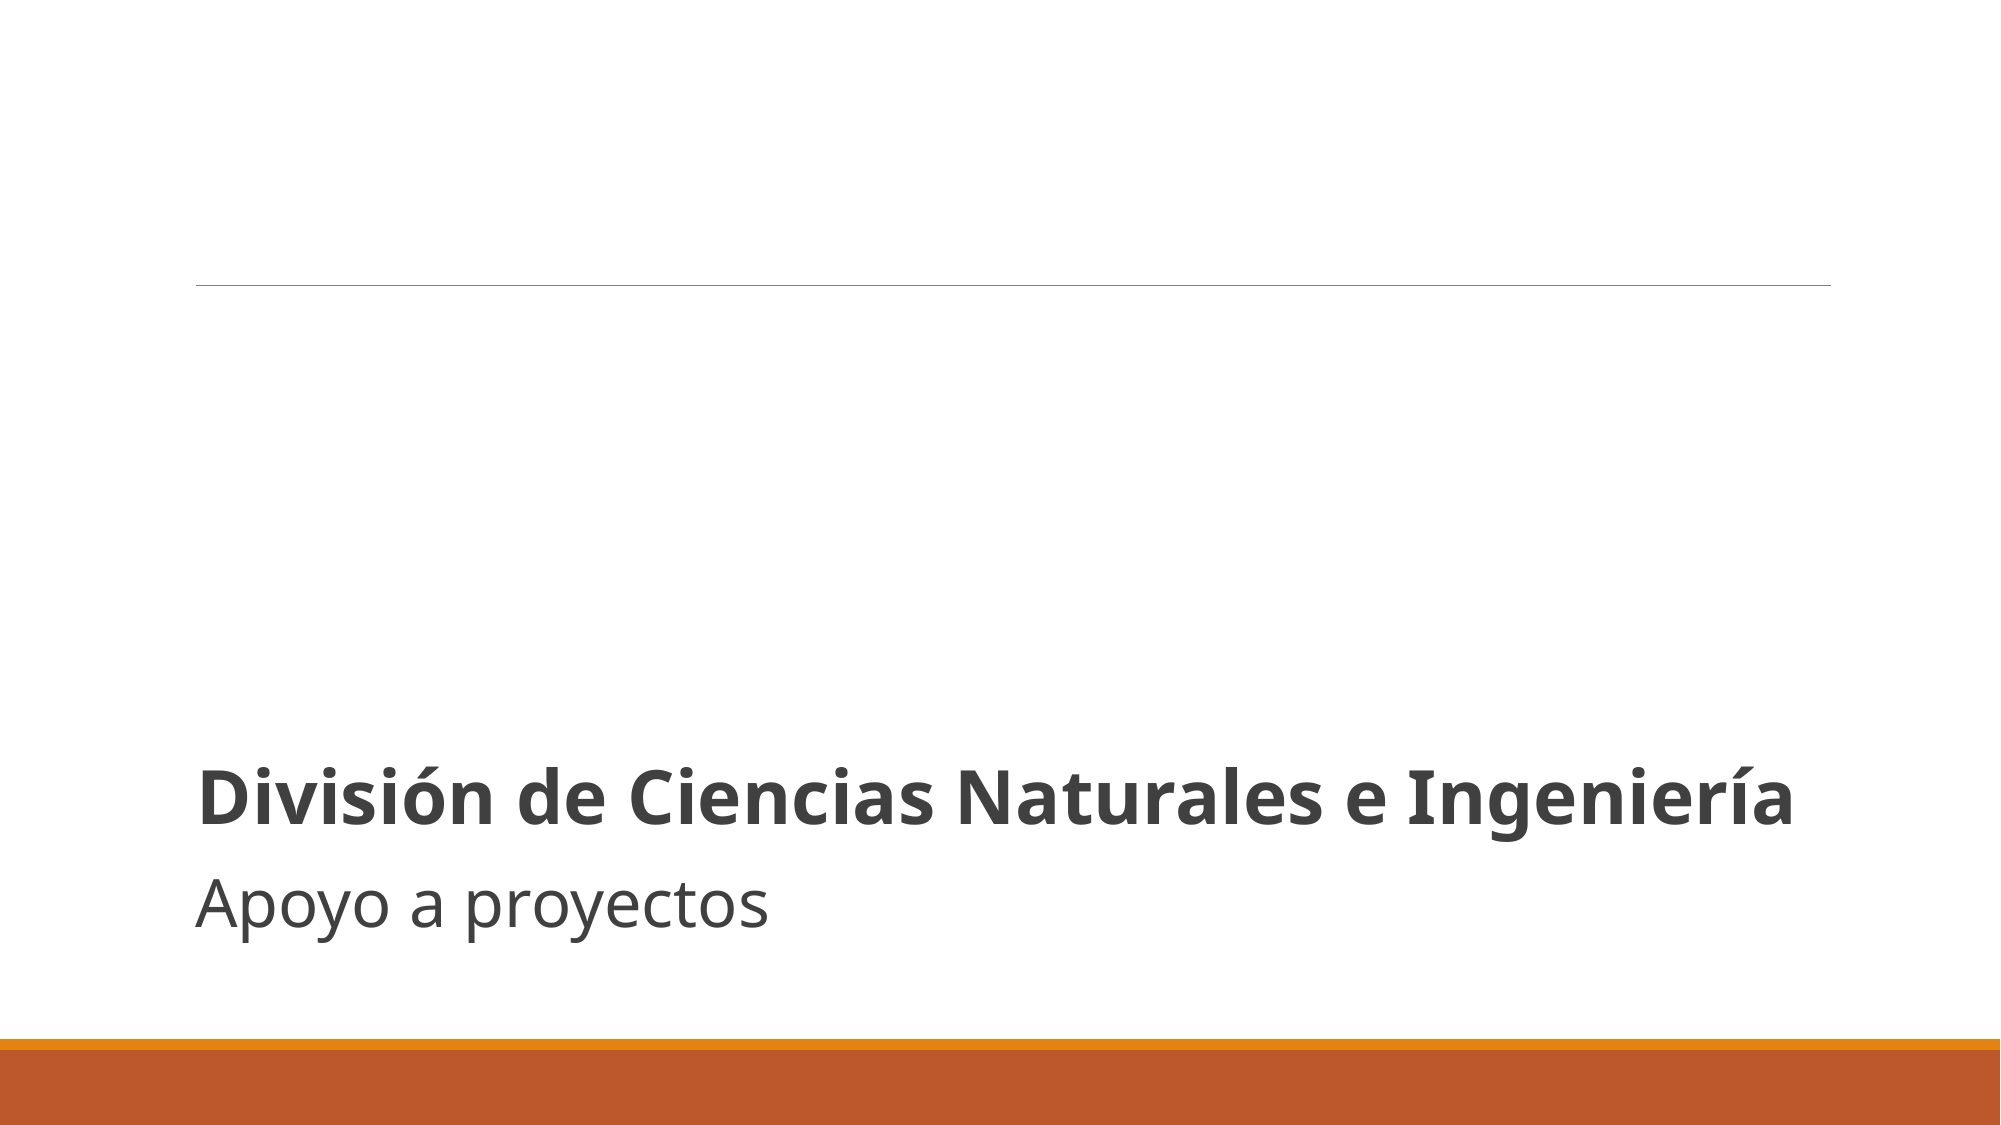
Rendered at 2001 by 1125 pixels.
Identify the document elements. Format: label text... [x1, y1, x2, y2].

list División de Ciencias Naturales e Ingeniería Apoyo a proyectos [180, 302, 1830, 963]
